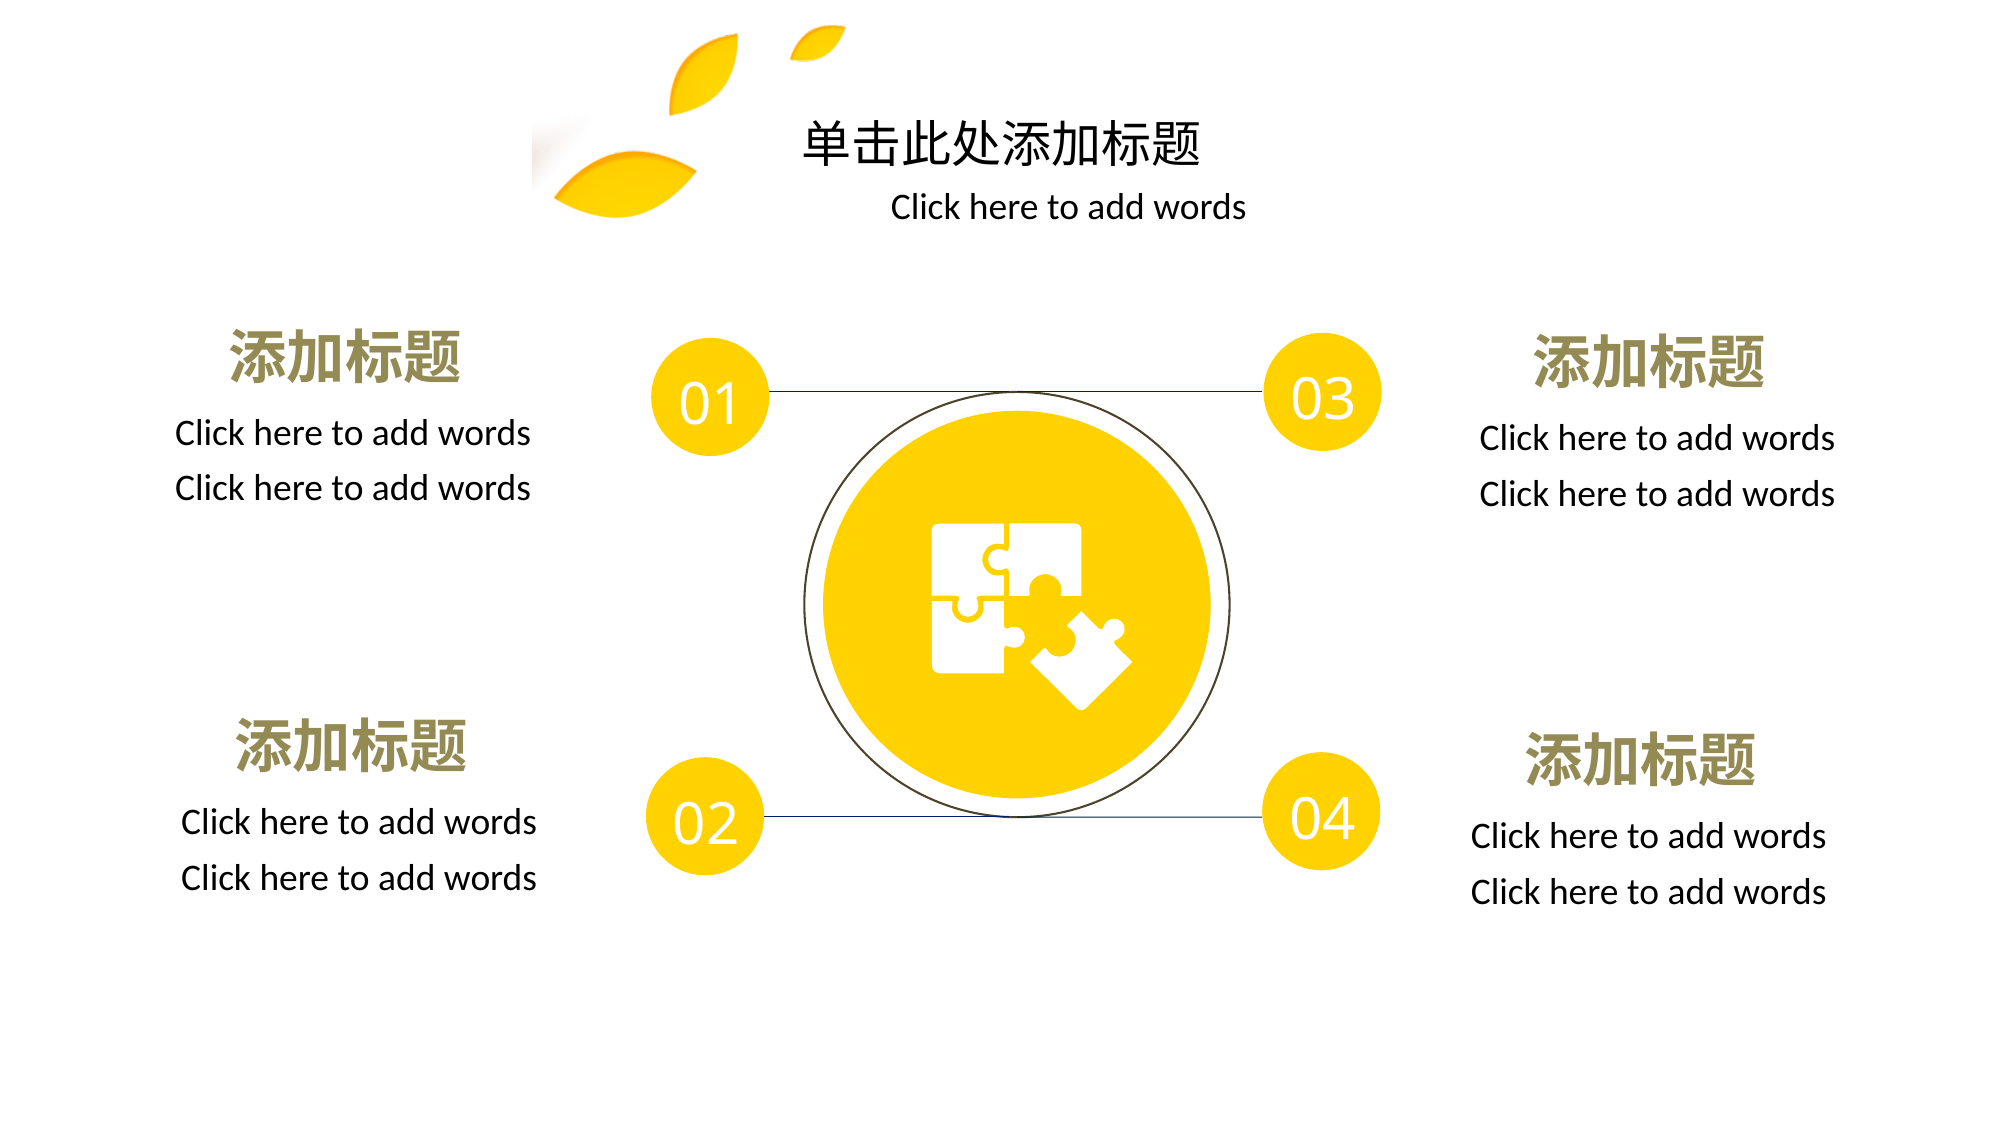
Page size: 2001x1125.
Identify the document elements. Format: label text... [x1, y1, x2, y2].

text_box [931, 523, 1133, 711]
text_box 添加标题 [219, 701, 663, 787]
text_box Click here to add words [966, 174, 1472, 235]
text_box Click here to add words [1464, 406, 1877, 461]
text_box 添加标题 [1518, 318, 1962, 403]
text_box Click here to add words [1456, 803, 1868, 859]
text_box Click here to add words [1456, 859, 1868, 919]
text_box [1263, 332, 1382, 451]
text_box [651, 337, 770, 456]
picture [532, 0, 966, 239]
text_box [645, 757, 765, 876]
text_box 添加标题 [213, 312, 657, 398]
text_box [1262, 752, 1381, 871]
text_box Click here to add words [160, 400, 573, 456]
text_box Click here to add words [166, 845, 579, 905]
text_box 添加标题 [1509, 716, 1953, 801]
text_box Click here to add words [1464, 461, 1877, 521]
text_box 单击此处添加标题 [966, 104, 1382, 174]
text_box Click here to add words [166, 789, 579, 845]
text_box [803, 390, 1231, 819]
text_box Click here to add words [160, 456, 573, 516]
